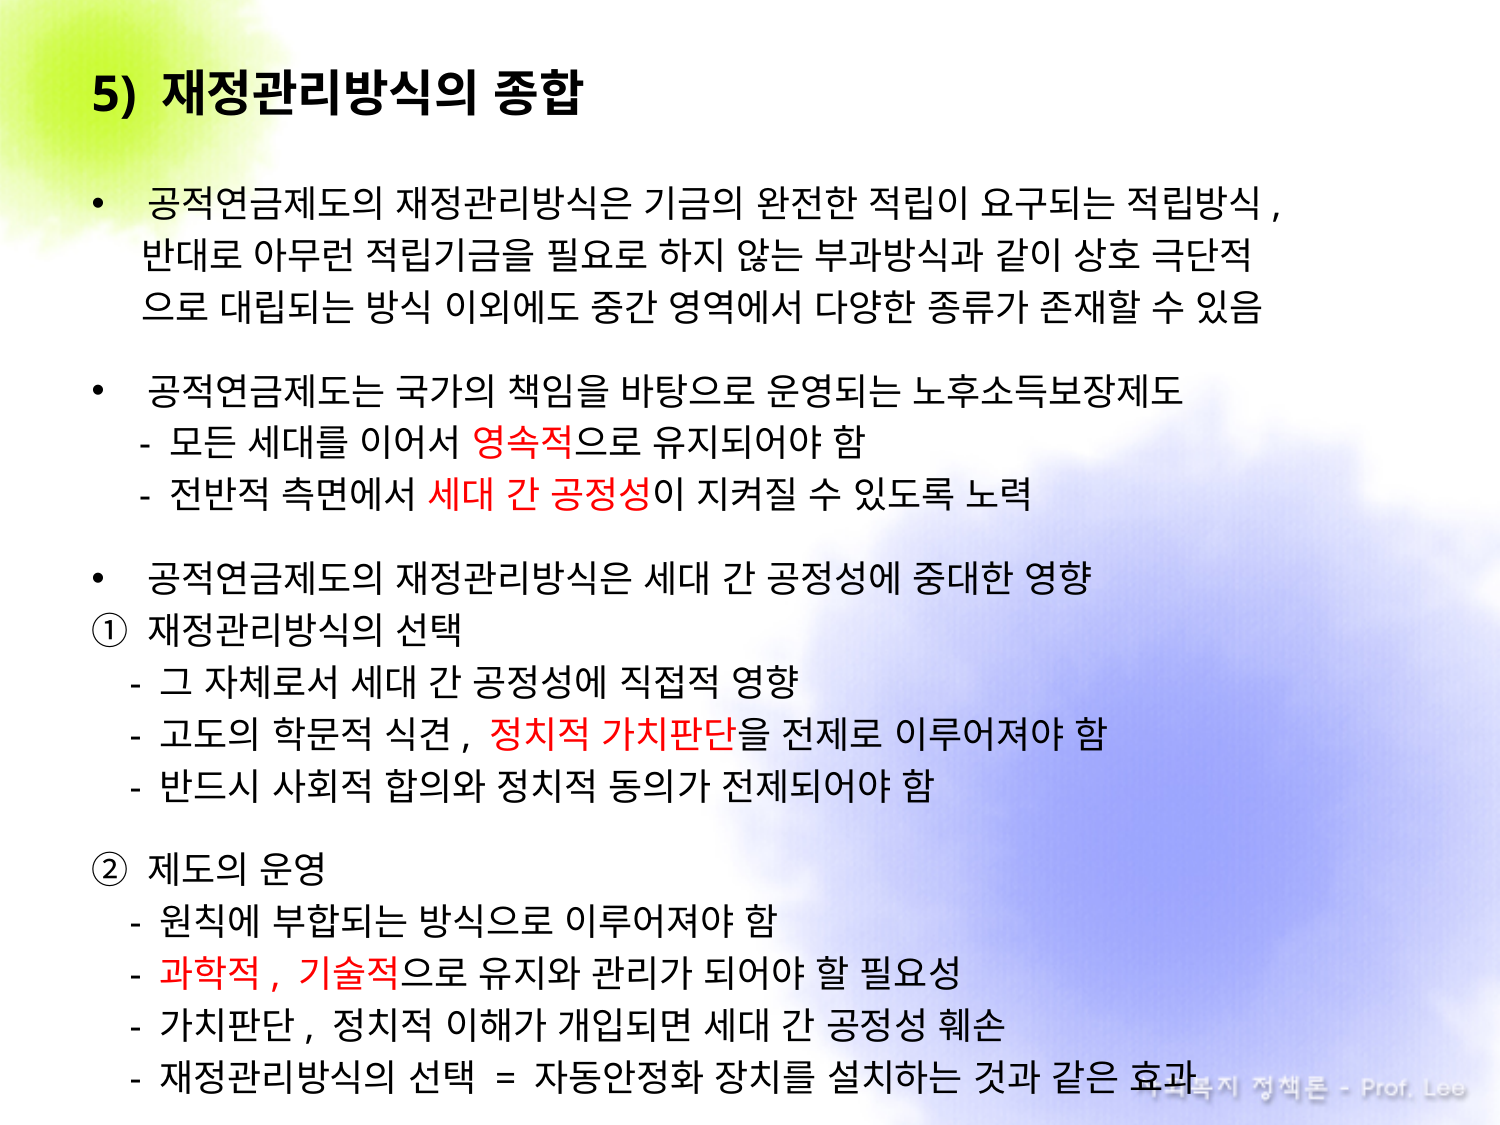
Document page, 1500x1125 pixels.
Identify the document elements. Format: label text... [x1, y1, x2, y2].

list 5) 재정관리방식의 종합 공적연금제도의 재정관리방식은 기금의 완전한 적립이 요구되는 적립방식, 반대로 아무런 적립기금을 필요로 하지 않는 부과방식과 같이 상호 극단적 으로 대립되는 방식 이외에도 중간 영역에서 다양한 종류가 존재할 수 있음 공적연금제도는 국가의 책임을 바탕으로 운영되는 노후소득보장제도 - 모든 세대를 이어서 영속적으로 유지되어야 함 - 전반적 측면에서 세대 간 공정성이 지켜질 수 있도록 노력 공적연금제도의 재정관리방식은 세대 간 공정성에 중대한 영향 재정관리방식의 선택 - 그 자체로서 세대 간 공정성에 직접적 영향 - 고도의 학문적 식견, 정치적 가치판단을 전제로 이루어져야 함 - 반드시 사회적 합의와 정치적 동의가 전제되어야 함 제도의 운영 - 원칙에 부합되는 방식으로 이루어져야 함 - 과학적, 기술적으로 유지와 관리가 되어야 할 필요성 - 가치판단, 정치적 이해가 개입되면 세대 간 공정성 훼손 - 재정관리방식의 선택 = 자동안정화 장치를 설치하는 것과 같은 효과 [76, 54, 1427, 1106]
picture [0, 0, 1500, 1125]
